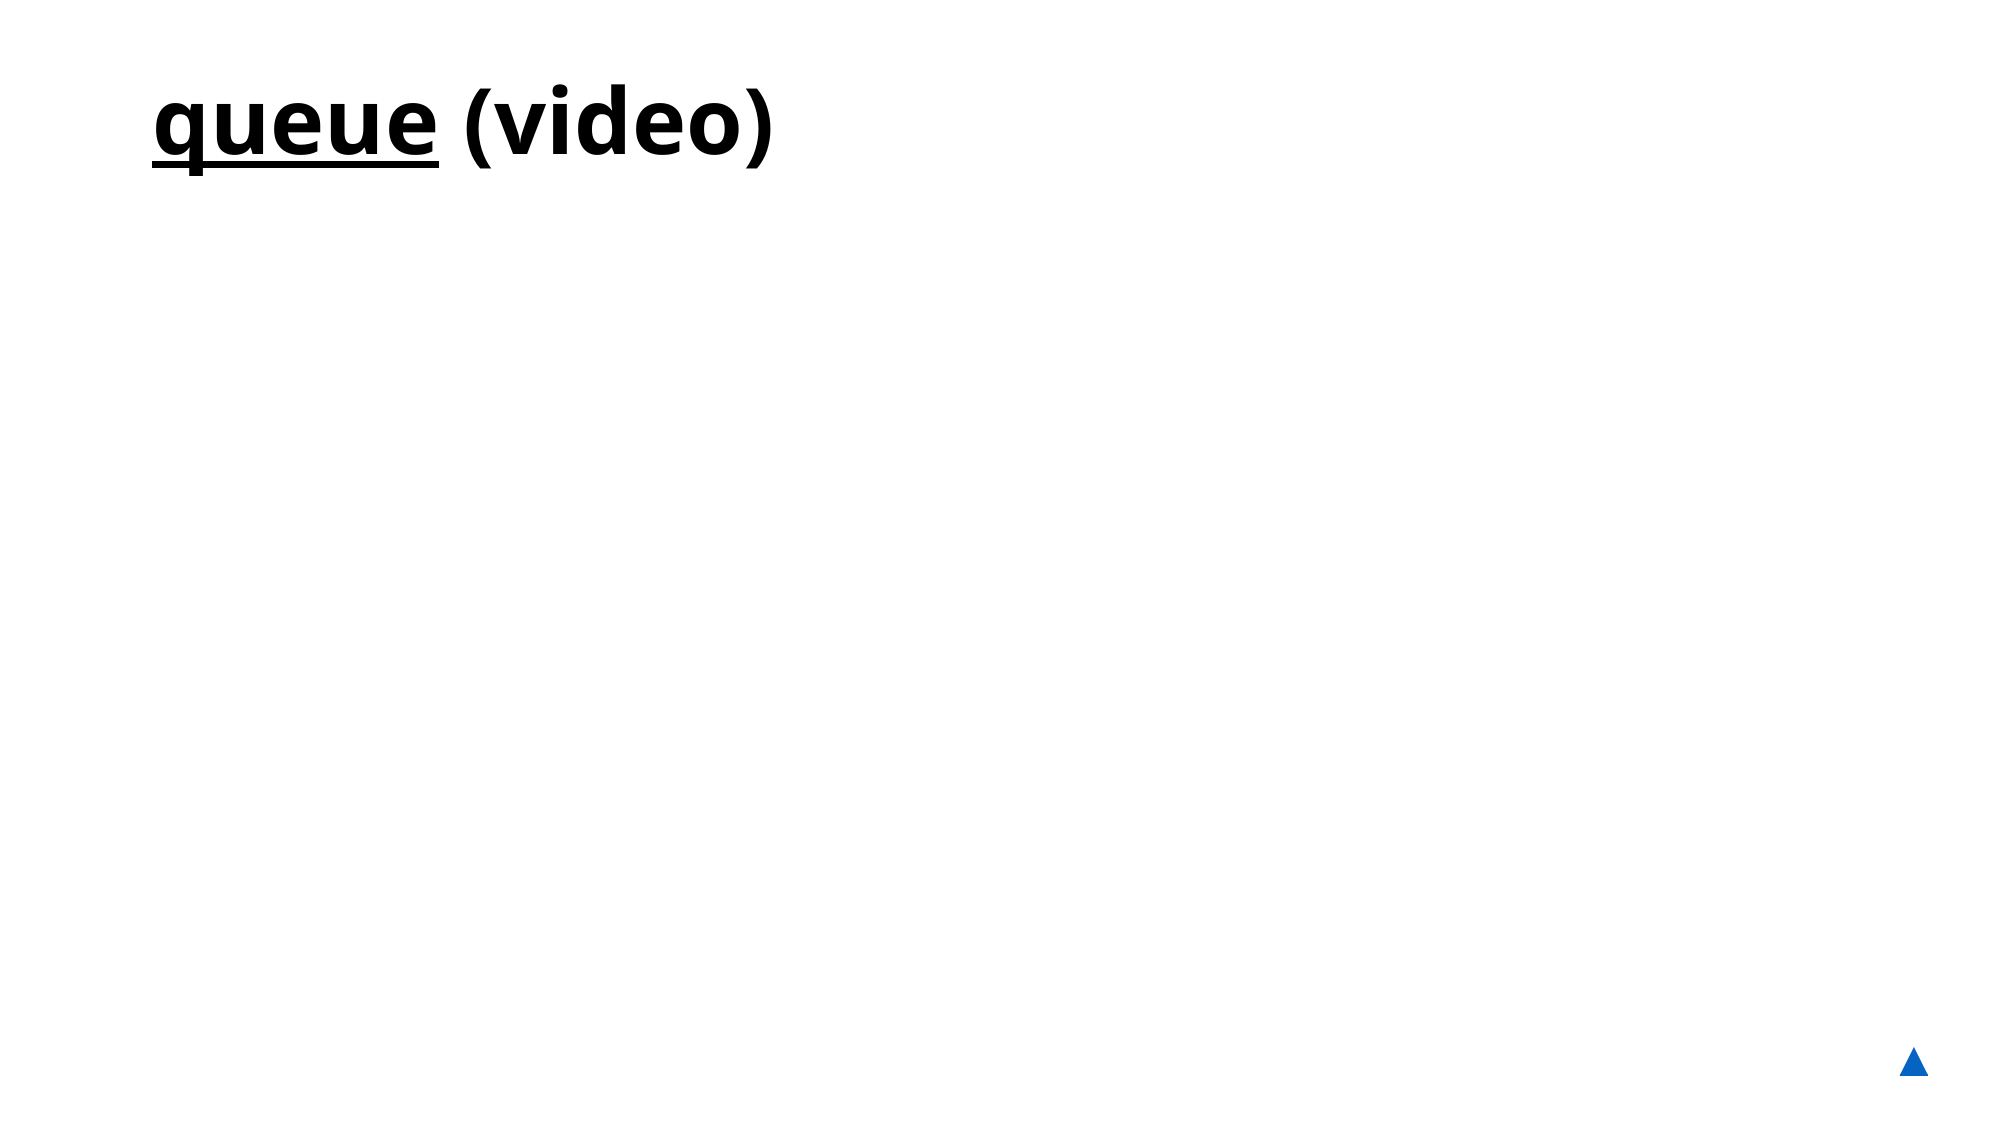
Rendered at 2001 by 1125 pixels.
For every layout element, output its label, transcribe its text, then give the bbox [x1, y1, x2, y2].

text_box ▲ [1884, 1026, 1946, 1087]
title queue (video) [137, 59, 1863, 182]
